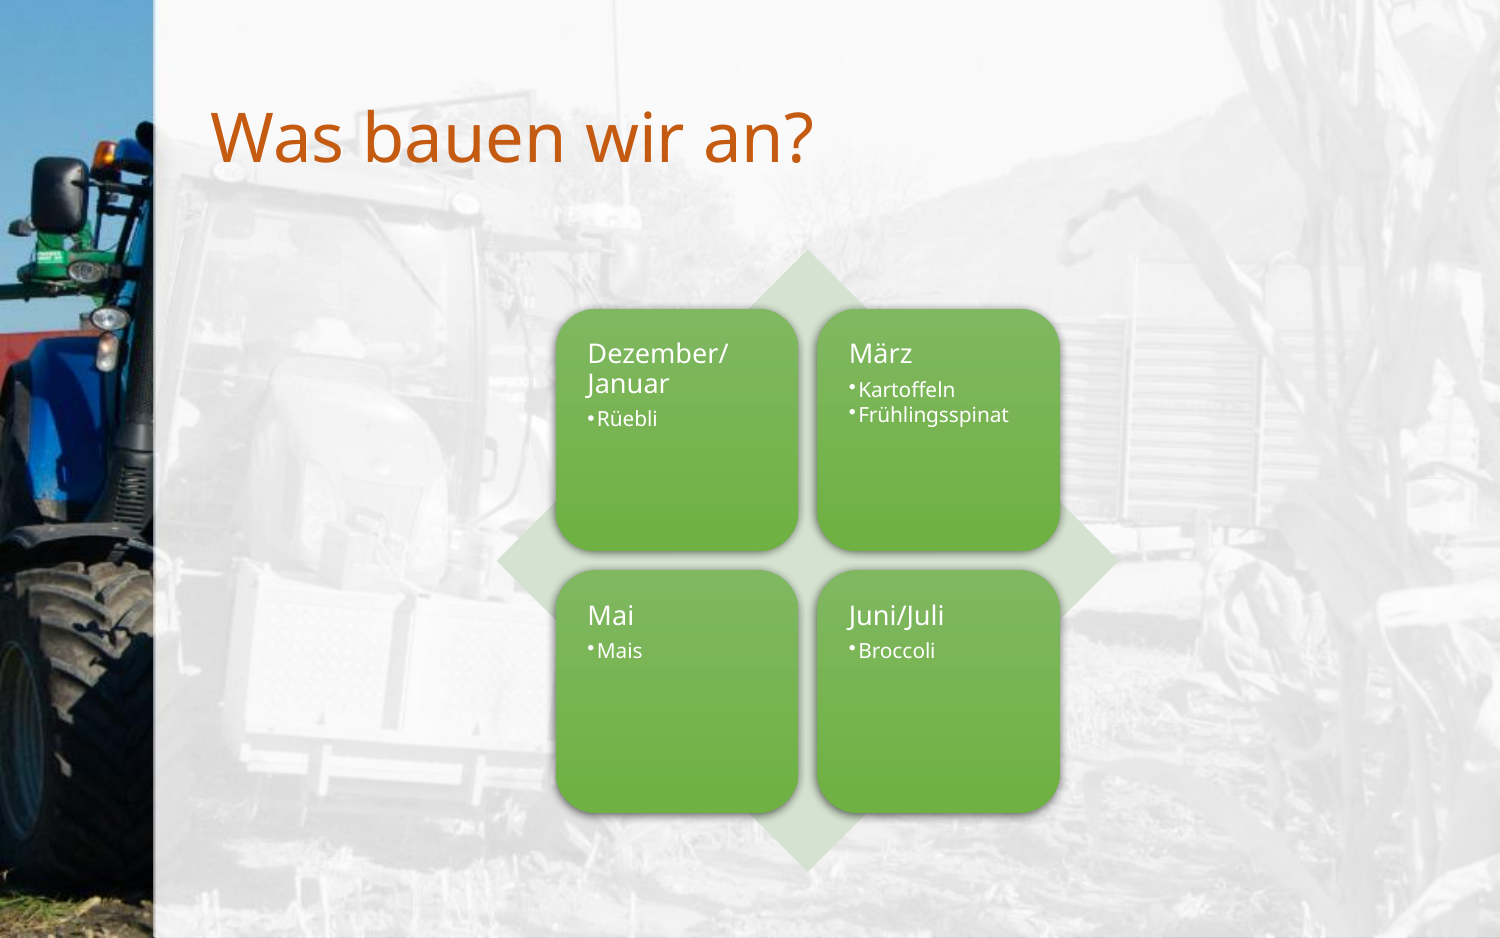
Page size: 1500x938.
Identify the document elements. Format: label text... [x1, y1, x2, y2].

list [195, 249, 1420, 872]
title Was bauen wir an? [195, 49, 1420, 232]
picture [0, 0, 153, 938]
